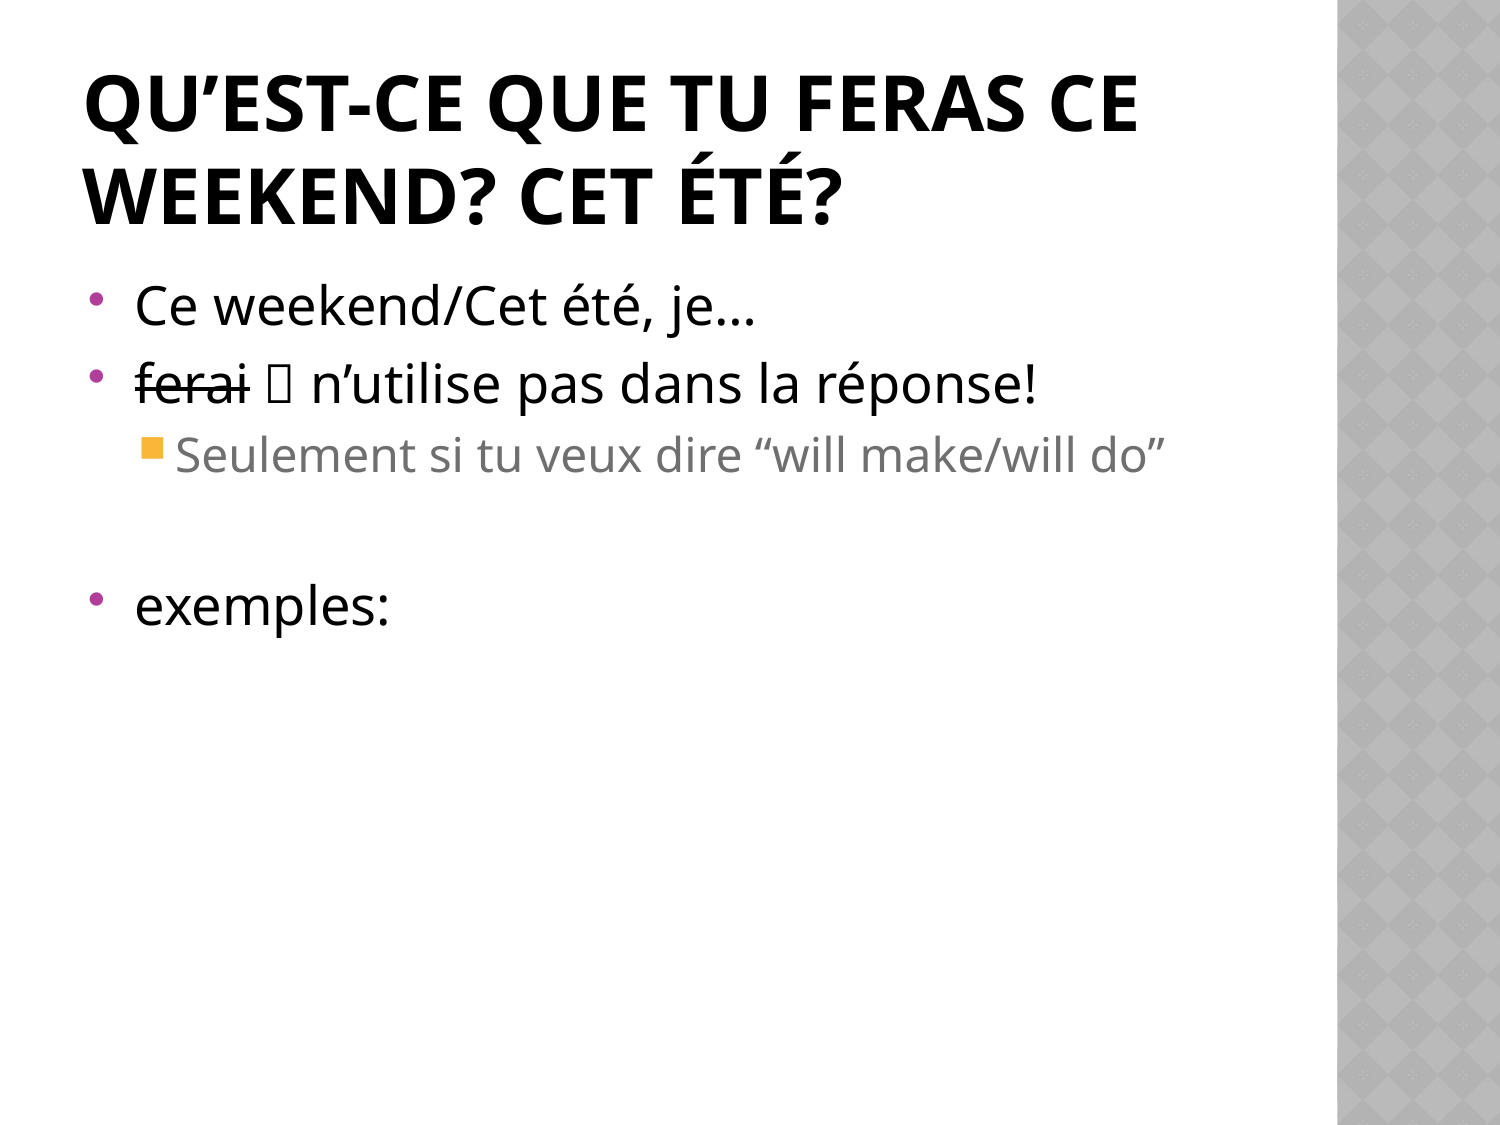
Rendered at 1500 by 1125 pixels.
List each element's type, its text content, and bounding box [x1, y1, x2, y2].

list Ce weekend/Cet été, je… ferai  n’utilise pas dans la réponse! Seulement si tu veux dire “will make/will do” exemples: [75, 264, 1263, 1059]
title Qu’est-ce que tu feras ce weekend? Cet été? [75, 52, 1263, 240]
